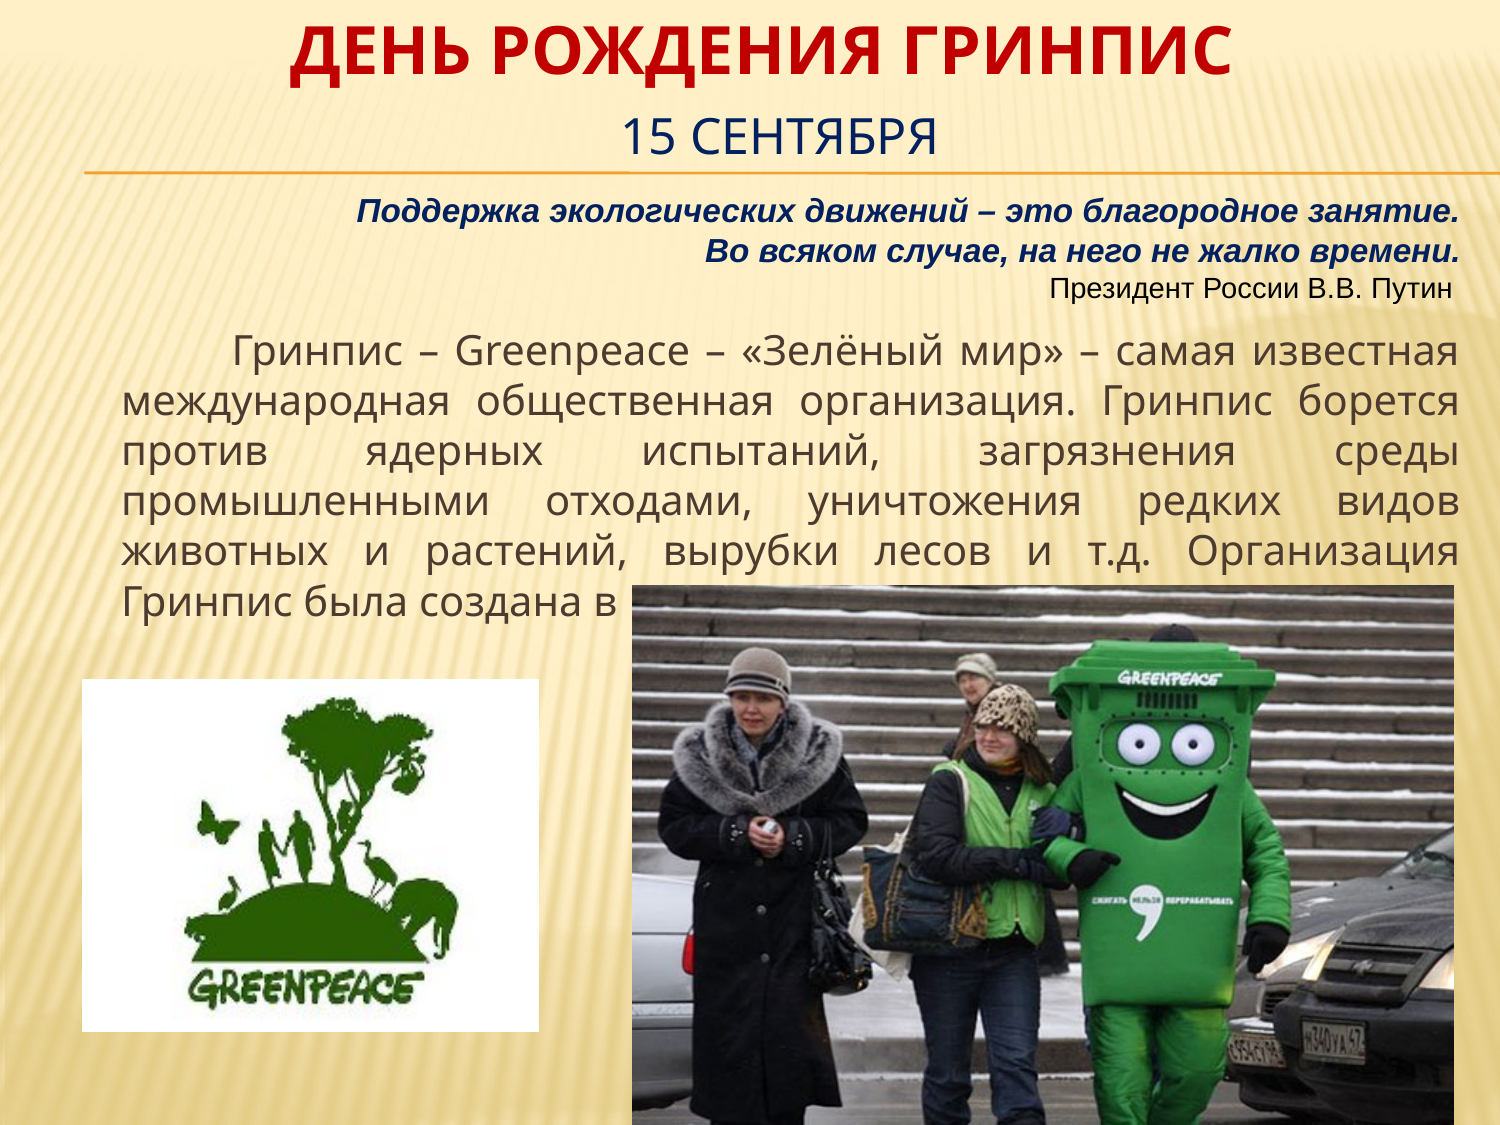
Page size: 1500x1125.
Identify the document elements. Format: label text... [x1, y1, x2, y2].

list Гринпис – Greenpeace – «Зелёный мир» – самая известная международная общественная организация. Гринпис борется против ядерных испытаний, загрязнения среды промышленными отходами, уничтожения редких видов животных и растений, вырубки лесов и т.д. Организация Гринпис была создана в 1971г., в Канаде. [50, 316, 1475, 998]
picture [632, 585, 1454, 1125]
picture [81, 679, 540, 1032]
title День рождения гринпис 15 сентября [50, 0, 1475, 176]
text_box Поддержка экологических движений – это благородное занятие. Во всяком случае, на него не жалко времени. Президент России В.В. Путин [328, 181, 1477, 312]
